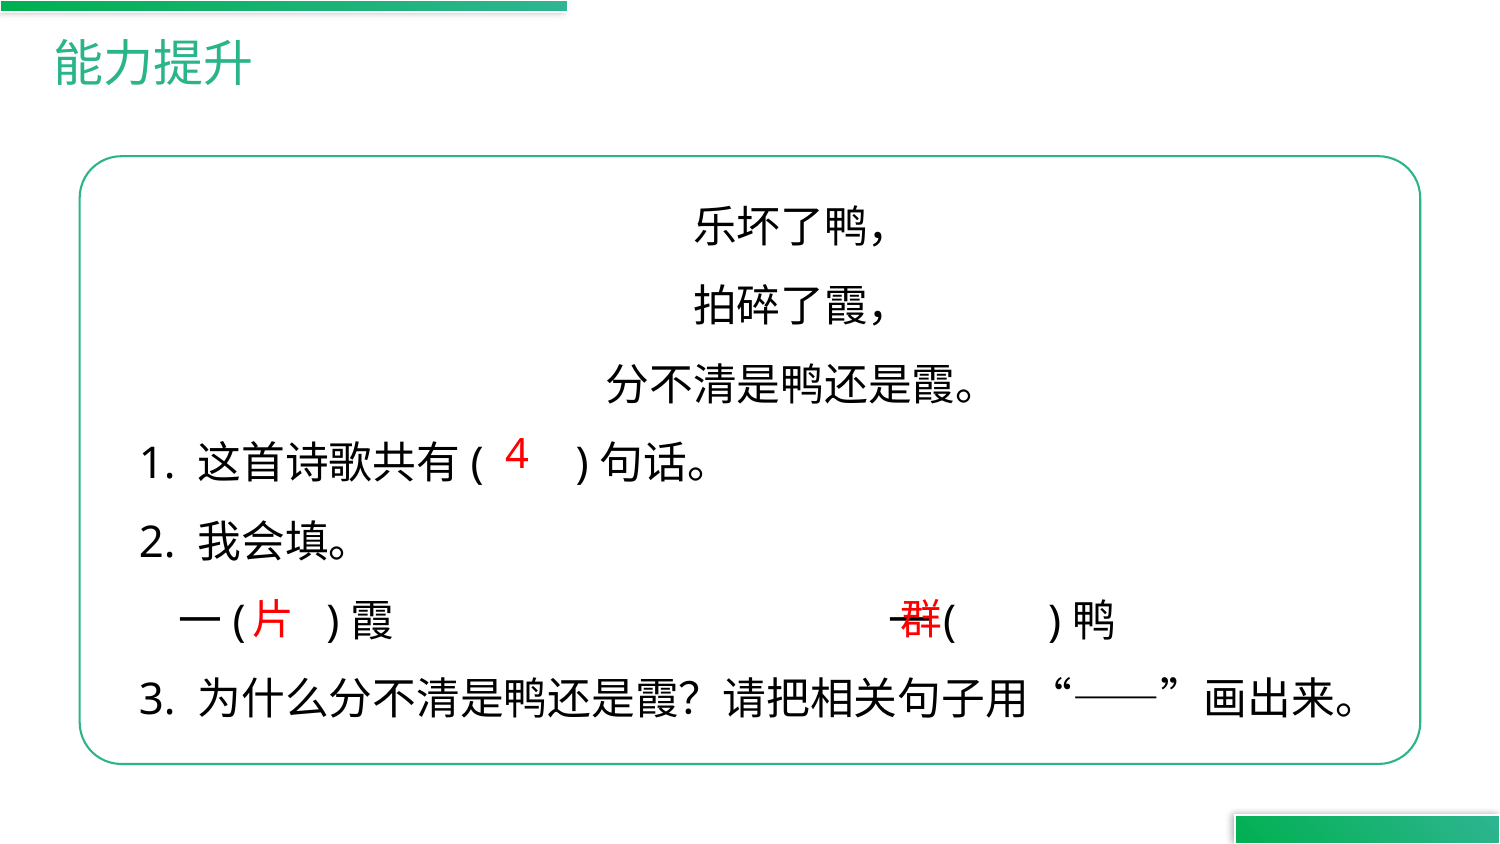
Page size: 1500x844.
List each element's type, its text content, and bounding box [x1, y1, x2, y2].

text_box 乐坏了鸭， 拍碎了霞， 分不清是鸭还是霞。 1. 这首诗歌共有( )句话。 2. 我会填。 一( )霞 一( )鸭 3. 为什么分不清是鸭还是霞？请把相关句子用“——”画出来。 [127, 167, 1478, 730]
list 能力提升 [41, 32, 382, 94]
text_box 片 [241, 587, 306, 649]
text_box 群 [888, 587, 954, 649]
text_box 4 [493, 420, 541, 483]
